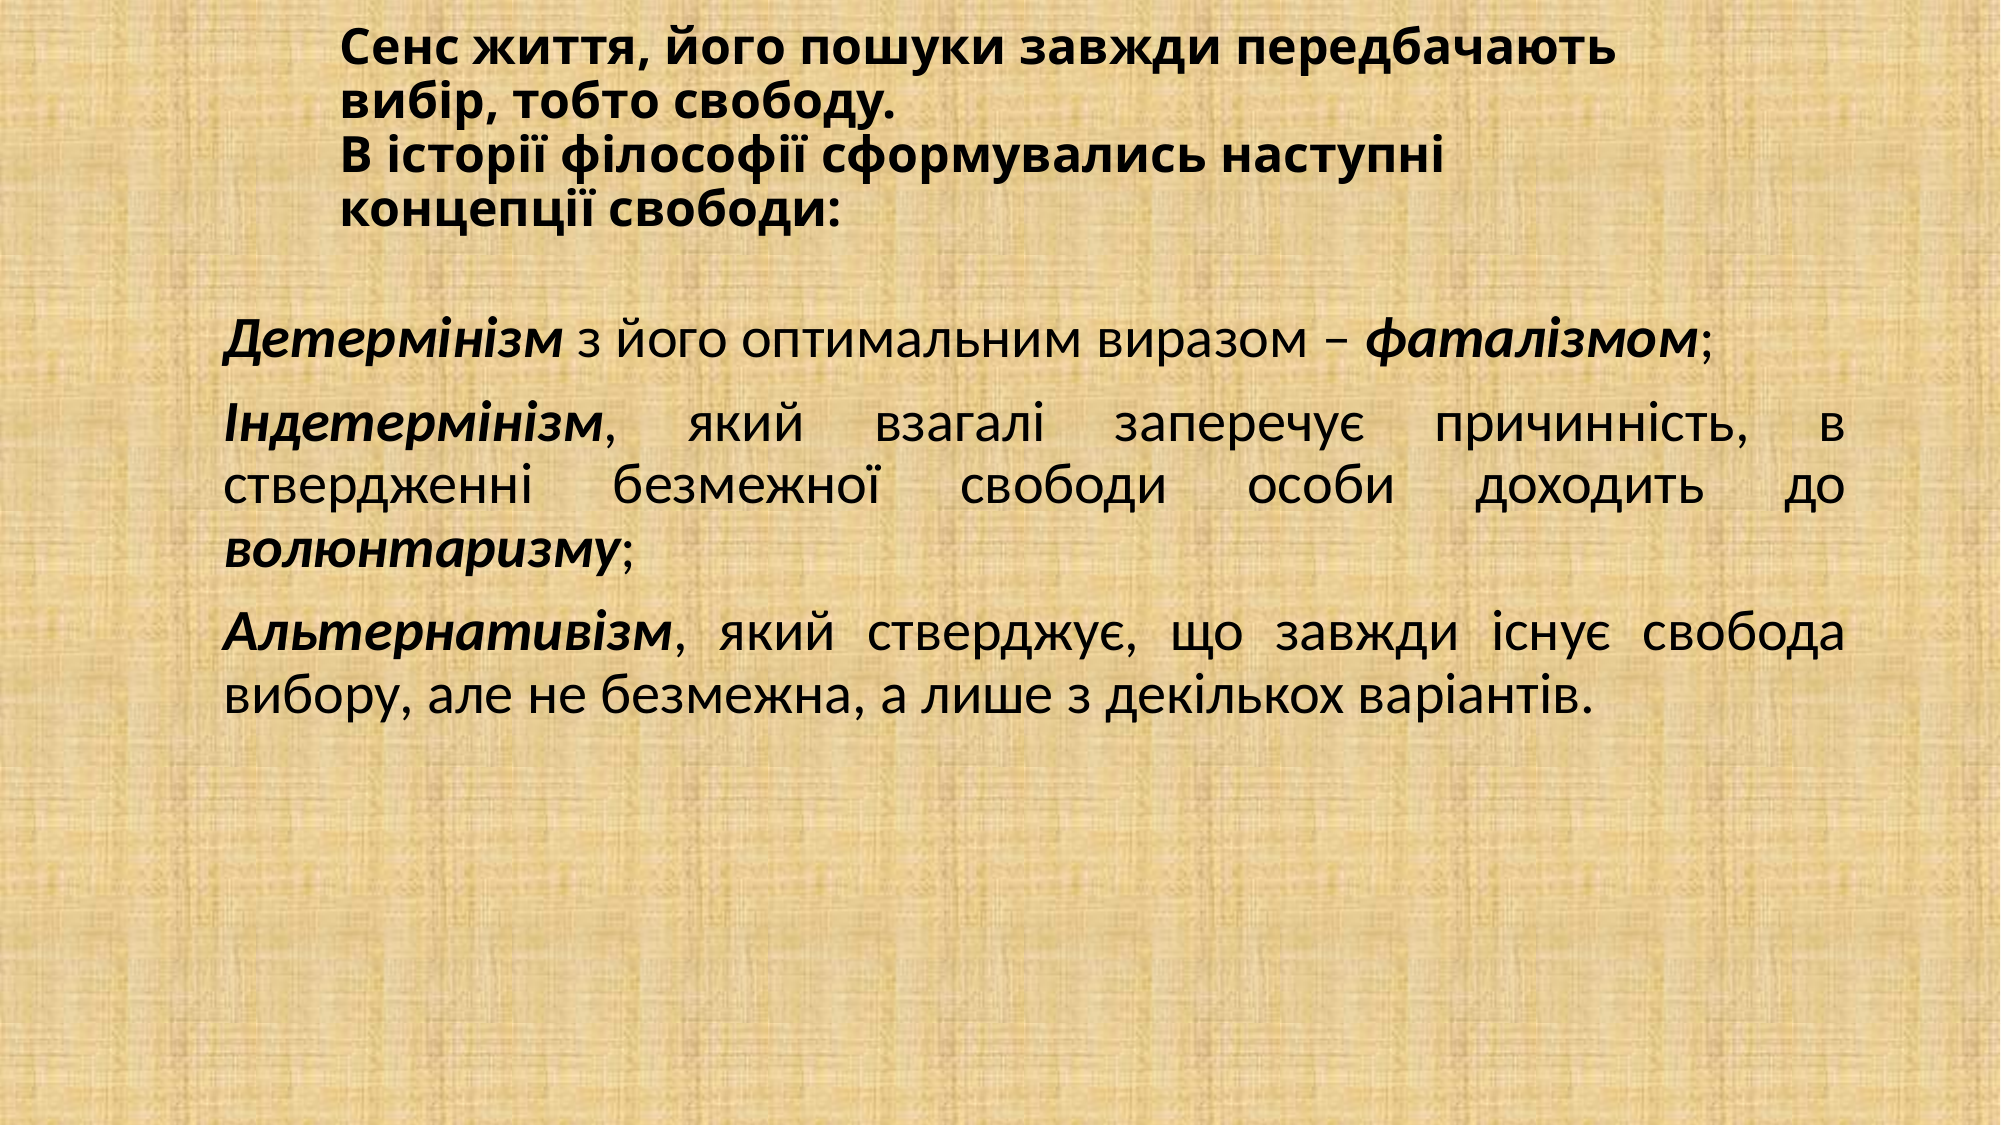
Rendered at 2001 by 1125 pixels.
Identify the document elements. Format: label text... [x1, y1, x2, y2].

picture [0, 0, 2001, 1125]
list Детермінізм з його оптимальним виразом – фаталізмом; Індетермінізм, який взагалі заперечує причинність, в ствердженні безмежної свободи особи доходить до волюнтаризму; Альтернативізм, який стверджує, що завжди існує свобода вибору, але не безмежна, а лише з декількох варіантів. [137, 299, 1863, 1014]
title Сенс життя, його пошуки завжди передбачають вибір, тобто свободу. В історії філософії сформувались наступні концепції свободи: [324, 0, 1675, 258]
